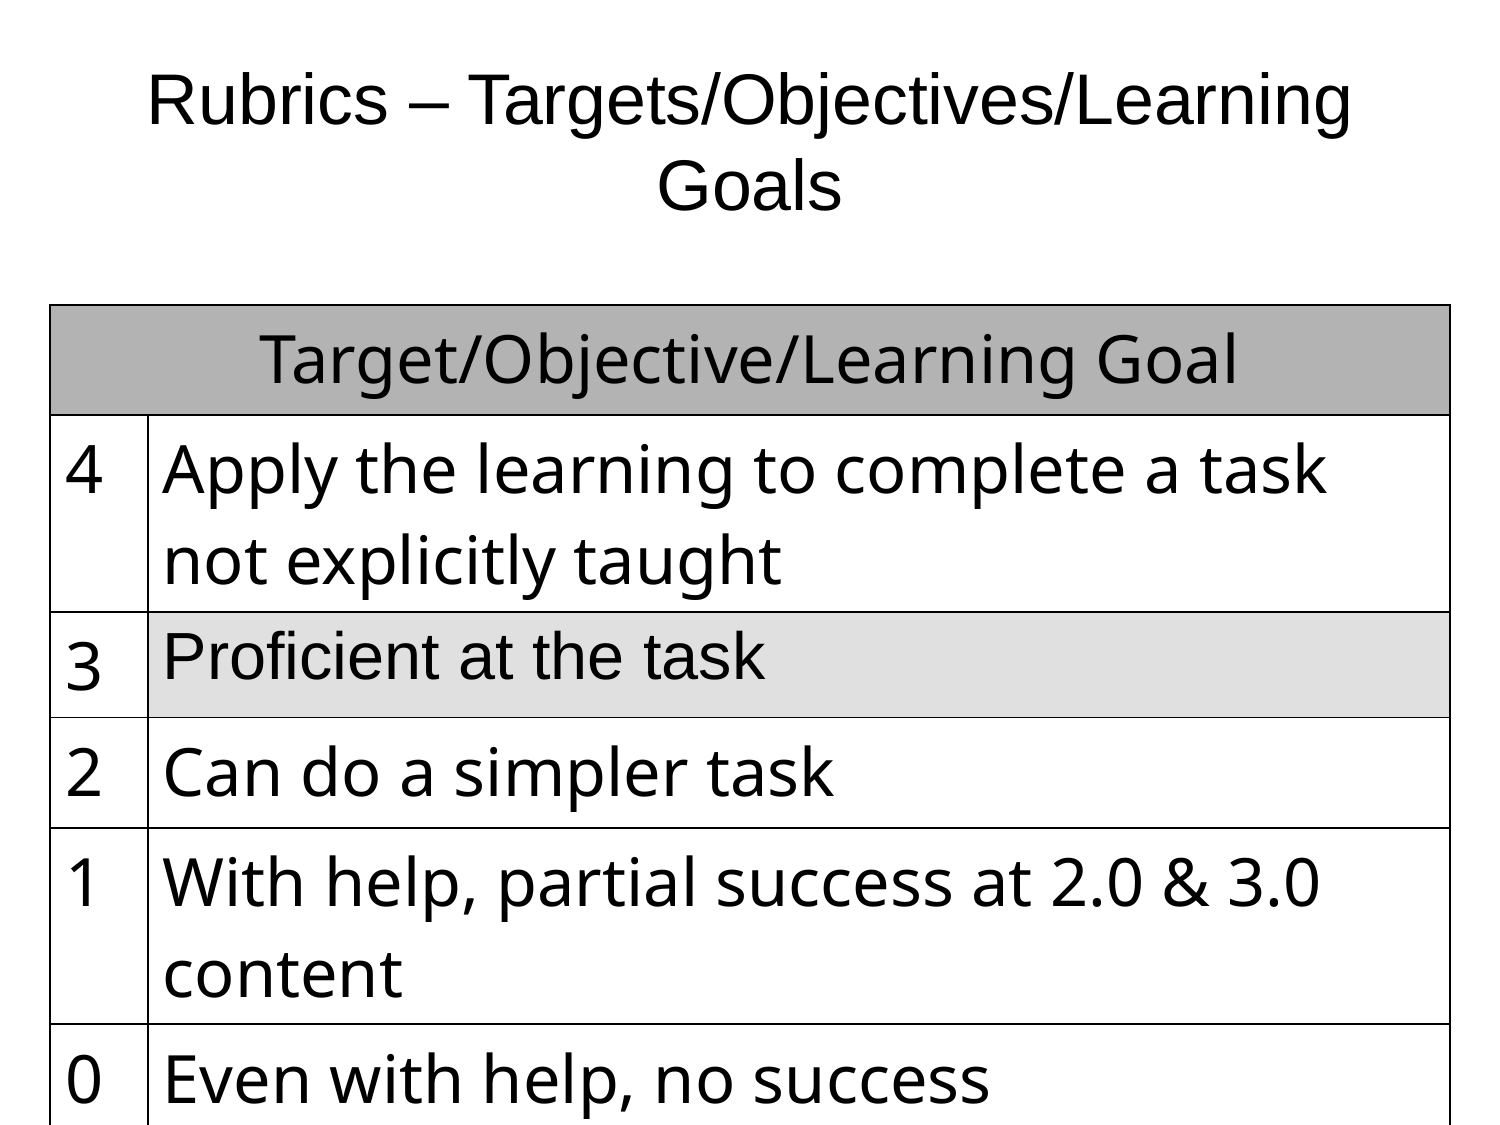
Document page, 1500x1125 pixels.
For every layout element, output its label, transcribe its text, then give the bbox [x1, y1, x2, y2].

table_cell With help, partial success at 2.0 & 3.0 content [149, 829, 1449, 1023]
table_cell Can do a simpler task [149, 718, 1449, 827]
table_cell Proficient at the task [149, 613, 1449, 717]
table_cell Even with help, no success [149, 1025, 1449, 1125]
table_cell 0 [51, 1025, 147, 1125]
table_cell 1 [51, 829, 147, 1023]
table_cell 3 [51, 613, 147, 717]
table_cell 4 [51, 416, 147, 611]
table_header Target/Objective/Learning Goal [51, 306, 1449, 414]
table_cell 2 [51, 718, 147, 827]
table_cell Apply the learning to complete a task not explicitly taught [149, 416, 1449, 611]
title Rubrics – Targets/Objectives/Learning Goals [75, 45, 1425, 233]
